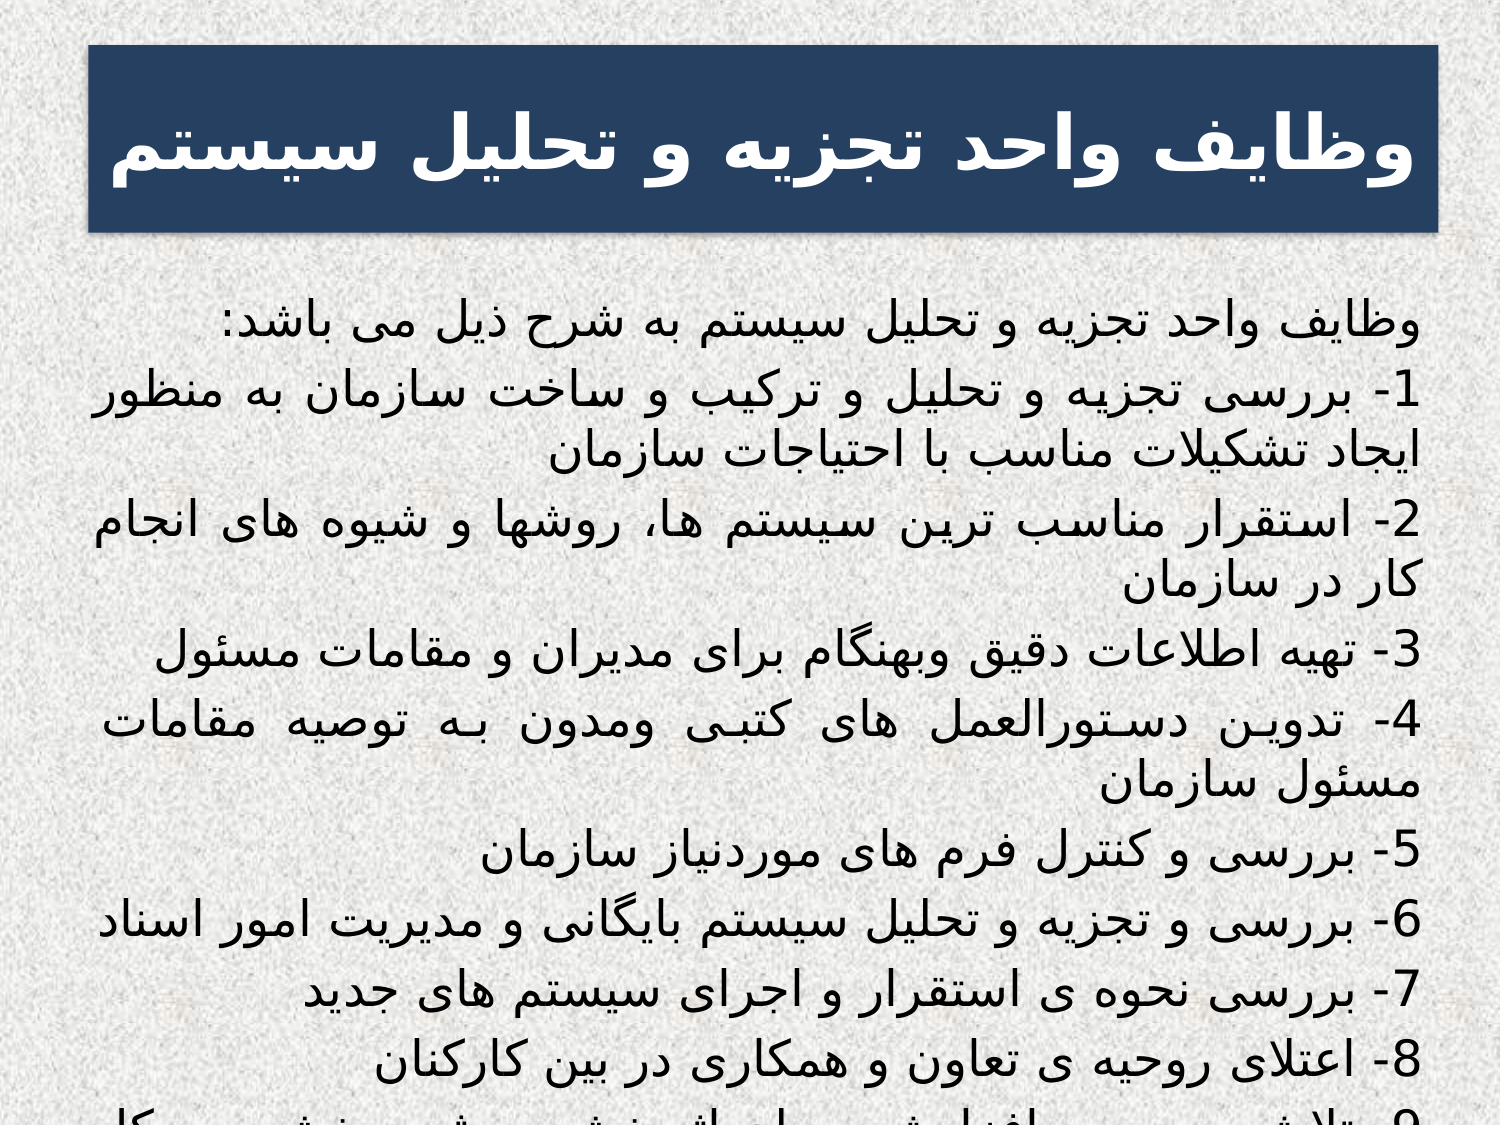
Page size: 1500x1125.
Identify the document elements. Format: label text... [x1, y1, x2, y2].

list وظایف واحد تجزیه و تحلیل سیستم به شرح ذیل می باشد: 1- بررسی تجزیه و تحلیل و ترکیب و ساخت سازمان به منظور ایجاد تشکیلات مناسب با احتیاجات سازمان 2- استقرار مناسب ترین سیستم ها، روشها و شیوه های انجام کار در سازمان 3- تهیه اطلاعات دقیق وبهنگام برای مدیران و مقامات مسئول 4- تدوین دستورالعمل های کتبی ومدون به توصیه مقامات مسئول سازمان 5- بررسی و کنترل فرم های موردنیاز سازمان 6- بررسی و تجزیه و تحلیل سیستم بایگانی و مدیریت امور اسناد 7- بررسی نحوه ی استقرار و اجرای سیستم های جدید 8- اعتلای روحیه ی تعاون و همکاری در بین کارکنان 9- تلاش در جهت افزایش سطح اثربخشی و ثمر بخشی در کل سازمان. [75, 278, 1439, 1083]
picture [0, 0, 1500, 1125]
text_box وظایف واحد تجزیه و تحلیل سیستم [88, 45, 1439, 233]
